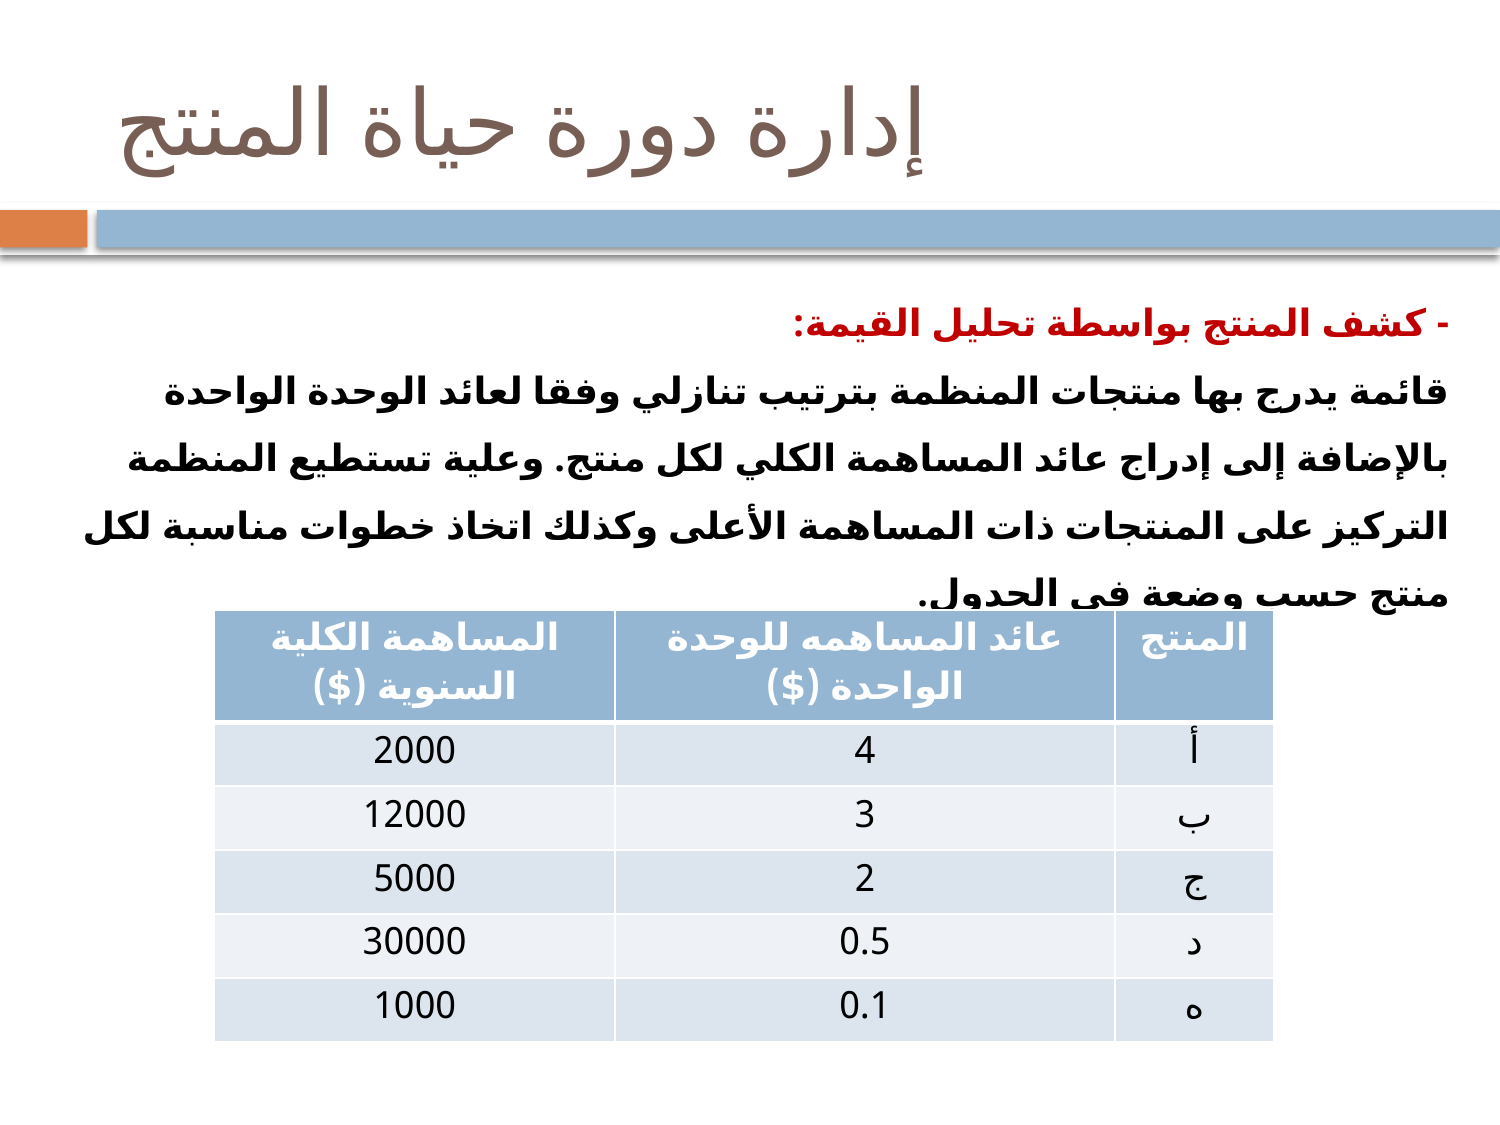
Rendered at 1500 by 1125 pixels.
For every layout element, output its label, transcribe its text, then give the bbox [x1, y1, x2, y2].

table_cell 0.5 [616, 915, 1114, 977]
table_cell 3 [616, 787, 1114, 849]
table_cell ب [1116, 787, 1273, 849]
table_cell د [1116, 915, 1273, 977]
table_cell أ [1116, 725, 1273, 785]
table_header المنتج [1116, 611, 1273, 720]
table_cell 1000 [215, 979, 614, 1041]
table_cell 2 [616, 851, 1114, 913]
table_cell 2000 [215, 725, 614, 785]
table_cell 0.1 [616, 979, 1114, 1041]
table_cell 12000 [215, 787, 614, 849]
table_cell 5000 [215, 851, 614, 913]
table_cell ه [1116, 979, 1273, 1041]
text_box - كشف المنتج بواسطة تحليل القيمة: قائمة يدرج بها منتجات المنظمة بترتيب تنازلي وفقا لعائد الوحدة الواحدة بالإضافة إلى إدراج عائد المساهمة الكلي لكل منتج. وعلية تستطيع المنظمة التركيز على المنتجات ذات المساهمة الأعلى وكذلك اتخاذ خطوات مناسبة لكل منتج حسب وضعة في الجدول. [23, 269, 1465, 622]
table_cell ج [1116, 851, 1273, 913]
table_cell 30000 [215, 915, 614, 977]
table_cell 4 [616, 725, 1114, 785]
table_header المساهمة الكلية السنوية ($) [215, 611, 614, 720]
title إدارة دورة حياة المنتج [100, 37, 1438, 200]
table_header عائد المساهمه للوحدة الواحدة ($) [616, 611, 1114, 720]
